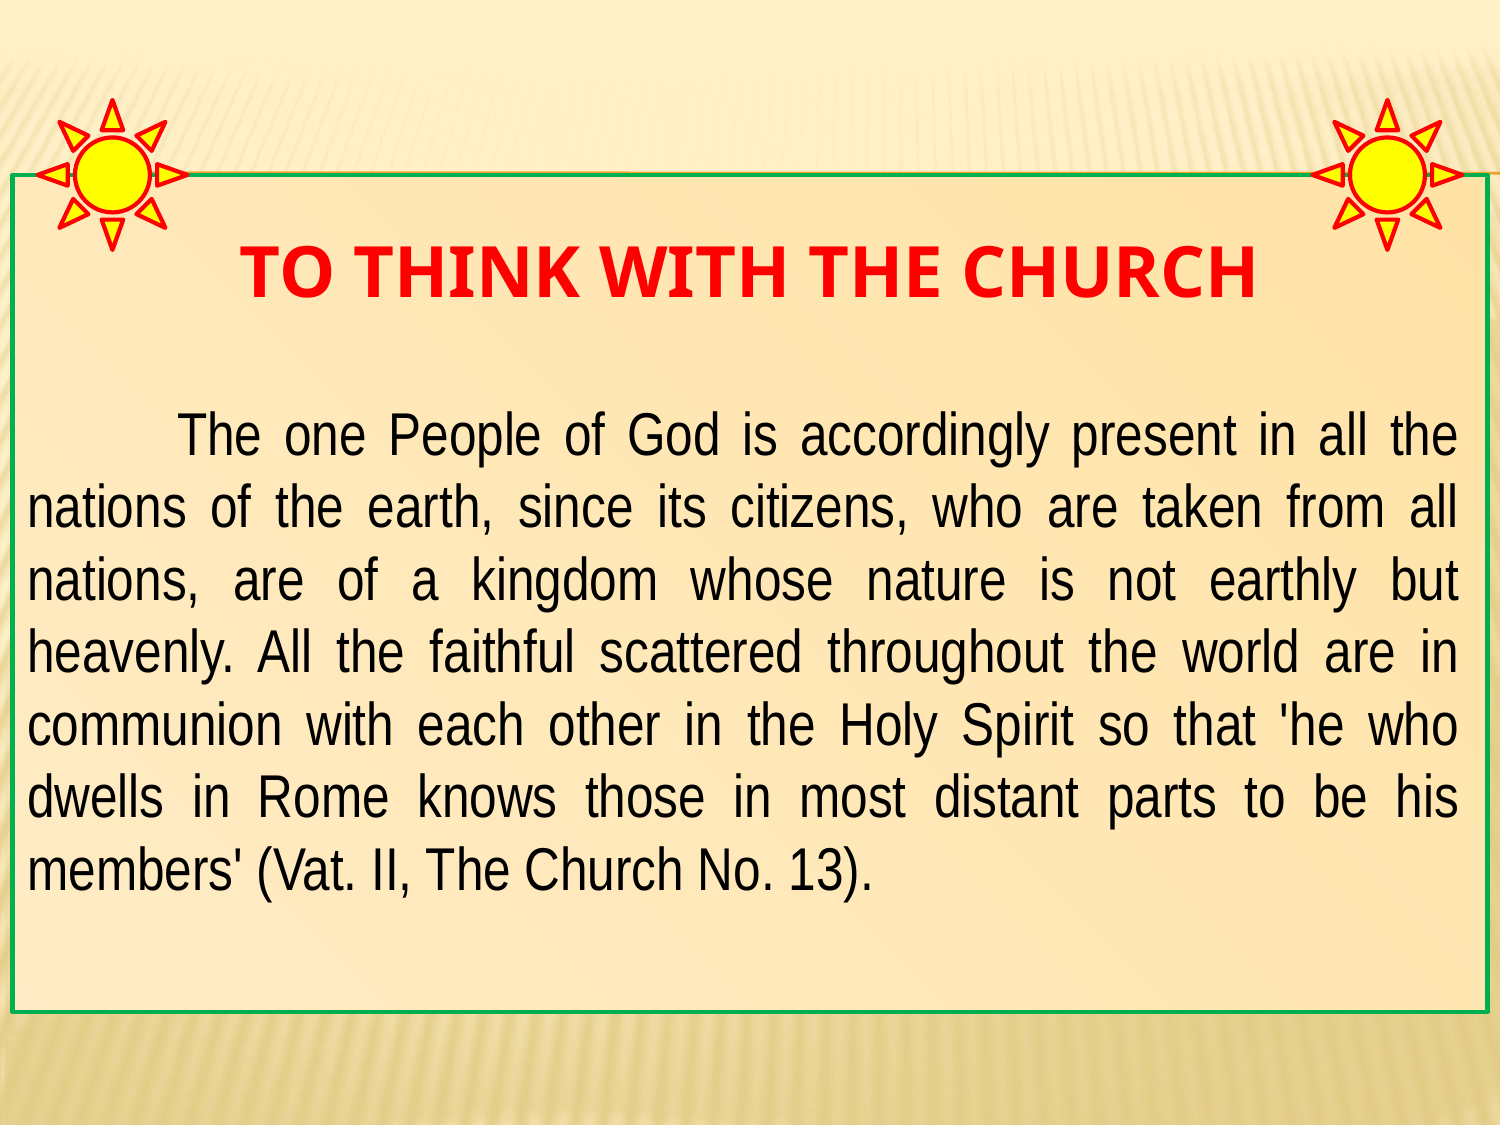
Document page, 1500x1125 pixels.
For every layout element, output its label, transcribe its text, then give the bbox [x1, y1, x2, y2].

text_box [10, 173, 81, 200]
text_box [10, 338, 1490, 1014]
text_box [99, 97, 126, 133]
text_box [134, 119, 168, 153]
text_box [57, 196, 91, 230]
text_box [144, 173, 1356, 200]
text_box [1310, 162, 1345, 188]
text_box [1332, 196, 1366, 230]
text_box [1374, 97, 1401, 133]
text_box [1419, 173, 1490, 200]
text_box [35, 162, 70, 188]
text_box [57, 119, 91, 153]
text_box [1430, 162, 1465, 188]
text_box [134, 196, 168, 230]
text_box [1332, 119, 1366, 153]
text_box [99, 217, 126, 253]
text_box [155, 162, 190, 188]
text_box [1374, 217, 1401, 253]
text_box [1409, 196, 1443, 230]
list The one People of God is accordingly present in all the nations of the earth, since its citizens, who are taken from all nations, are of a kingdom whose nature is not earthly but heavenly. All the faithful scattered throughout the world are in communion with each other in the Holy Spirit so that 'he who dwells in Rome knows those in most distant parts to be his members' (Vat. II, The Church No. 13). [12, 387, 1475, 538]
text_box [72, 135, 153, 215]
text_box [1409, 119, 1443, 153]
text_box [1347, 135, 1428, 215]
title To Think with the Church [0, 200, 1500, 338]
